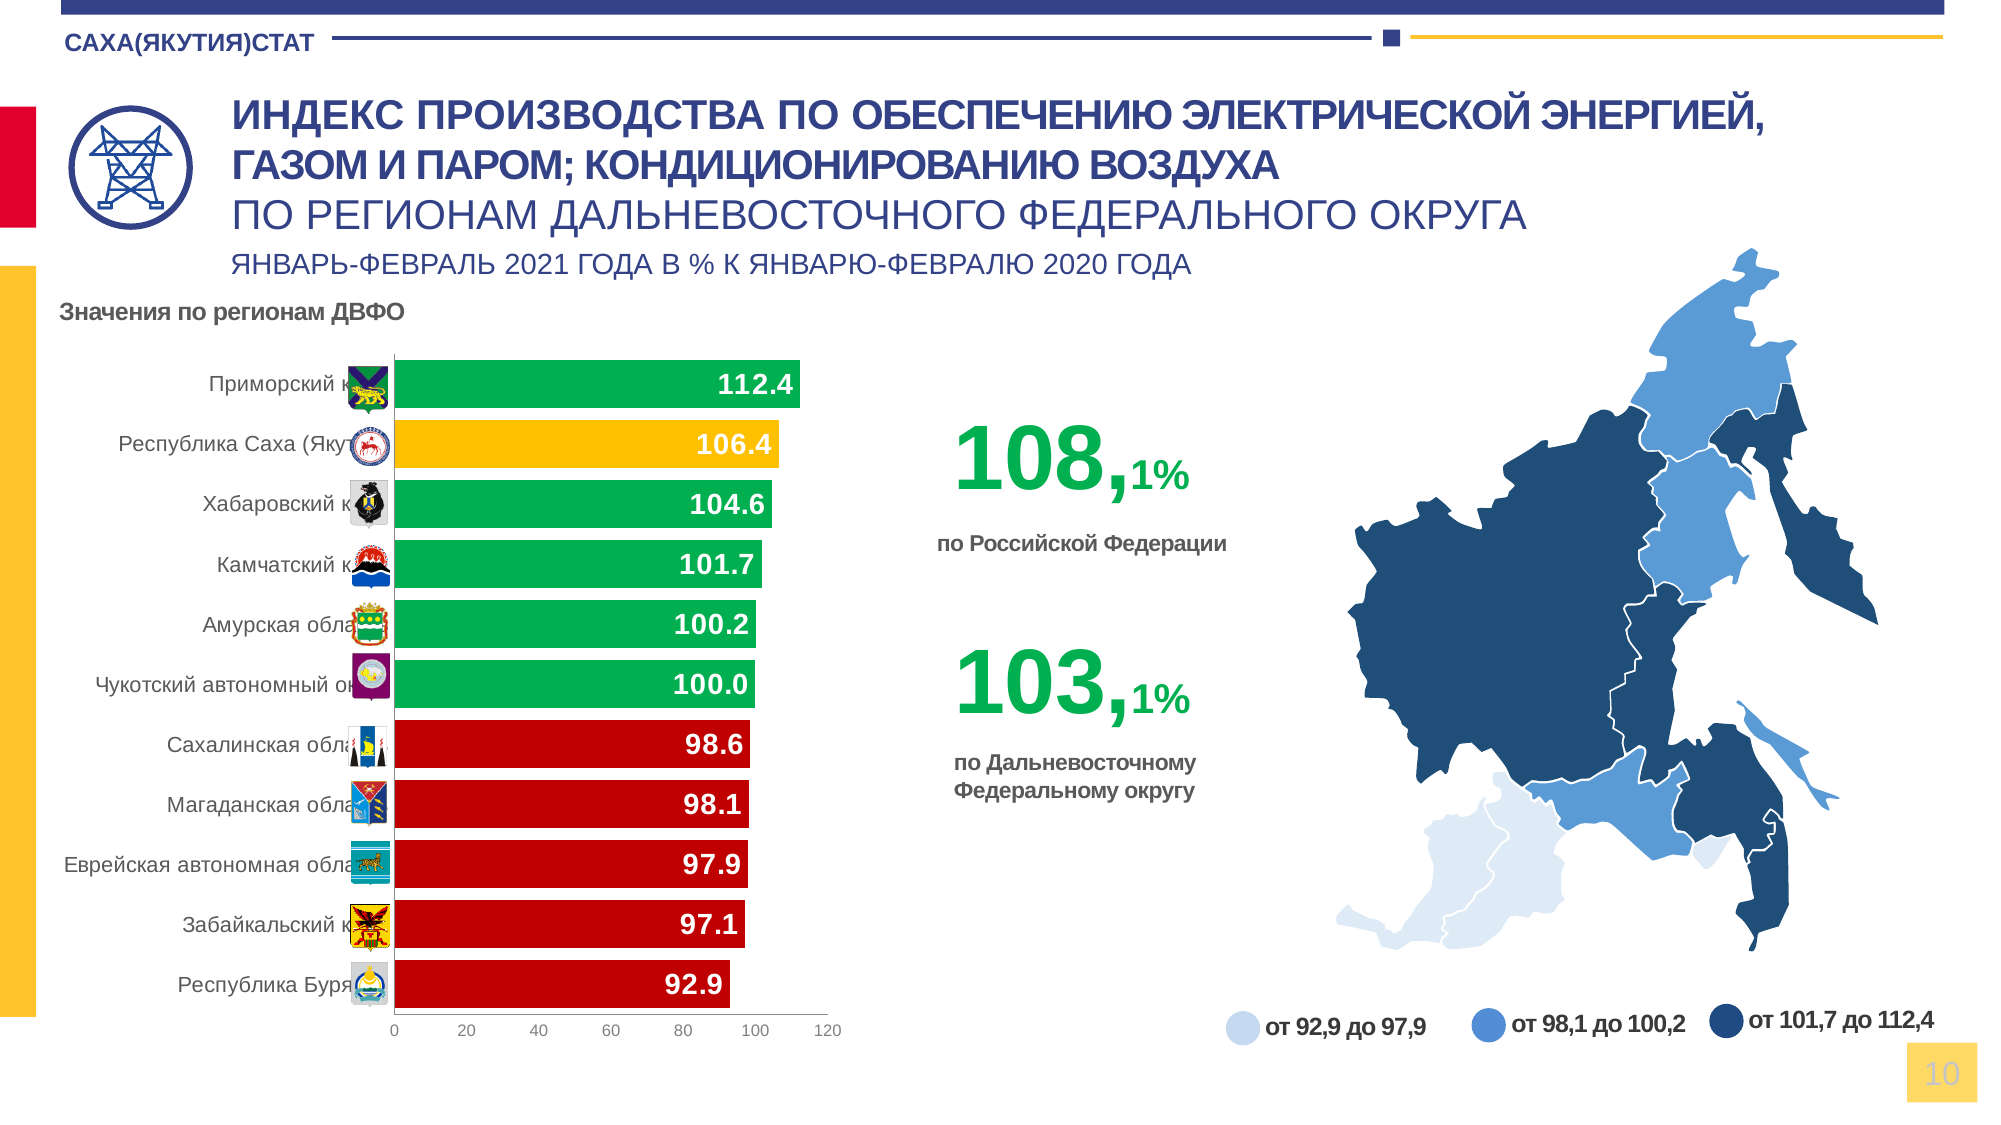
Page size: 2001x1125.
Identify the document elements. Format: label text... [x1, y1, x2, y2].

text_box по Дальневосточному Федеральному округу [939, 740, 1265, 811]
chart [27, 332, 856, 1095]
list ИНДЕКС ПРОИЗВОДСТВА ПО ОБЕСПЕЧЕНИЮ ЭЛЕКТРИЧЕСКОЙ ЭНЕРГИЕЙ, ГАЗОМ И ПАРОМ; КОНДИЦИОНИРОВАНИЮ ВОЗДУХА ПО РЕГИОНАМ ДАЛЬНЕВОСТОЧНОГО ФЕДЕРАЛЬНОГО ОКРУГА [216, 80, 1949, 257]
slide_number 10 [1907, 1042, 1978, 1103]
text_box 108,1% [939, 390, 1223, 515]
text_box по Российской Федерации [922, 520, 1248, 563]
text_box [1335, 247, 1879, 952]
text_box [1471, 1000, 1702, 1046]
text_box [1225, 1003, 1443, 1049]
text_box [71, 108, 190, 227]
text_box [236, 29, 1943, 116]
text_box САХА(ЯКУТИЯ)СТАТ [47, 17, 332, 65]
text_box 103,1% [939, 614, 1231, 739]
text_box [1709, 995, 1951, 1042]
text_box ЯНВАРЬ-ФЕВРАЛЬ 2021 ГОДА В % К ЯНВАРЮ-ФЕВРАЛЮ 2020 ГОДА [215, 238, 1320, 284]
text_box Значения по регионам ДВФО [44, 287, 760, 332]
